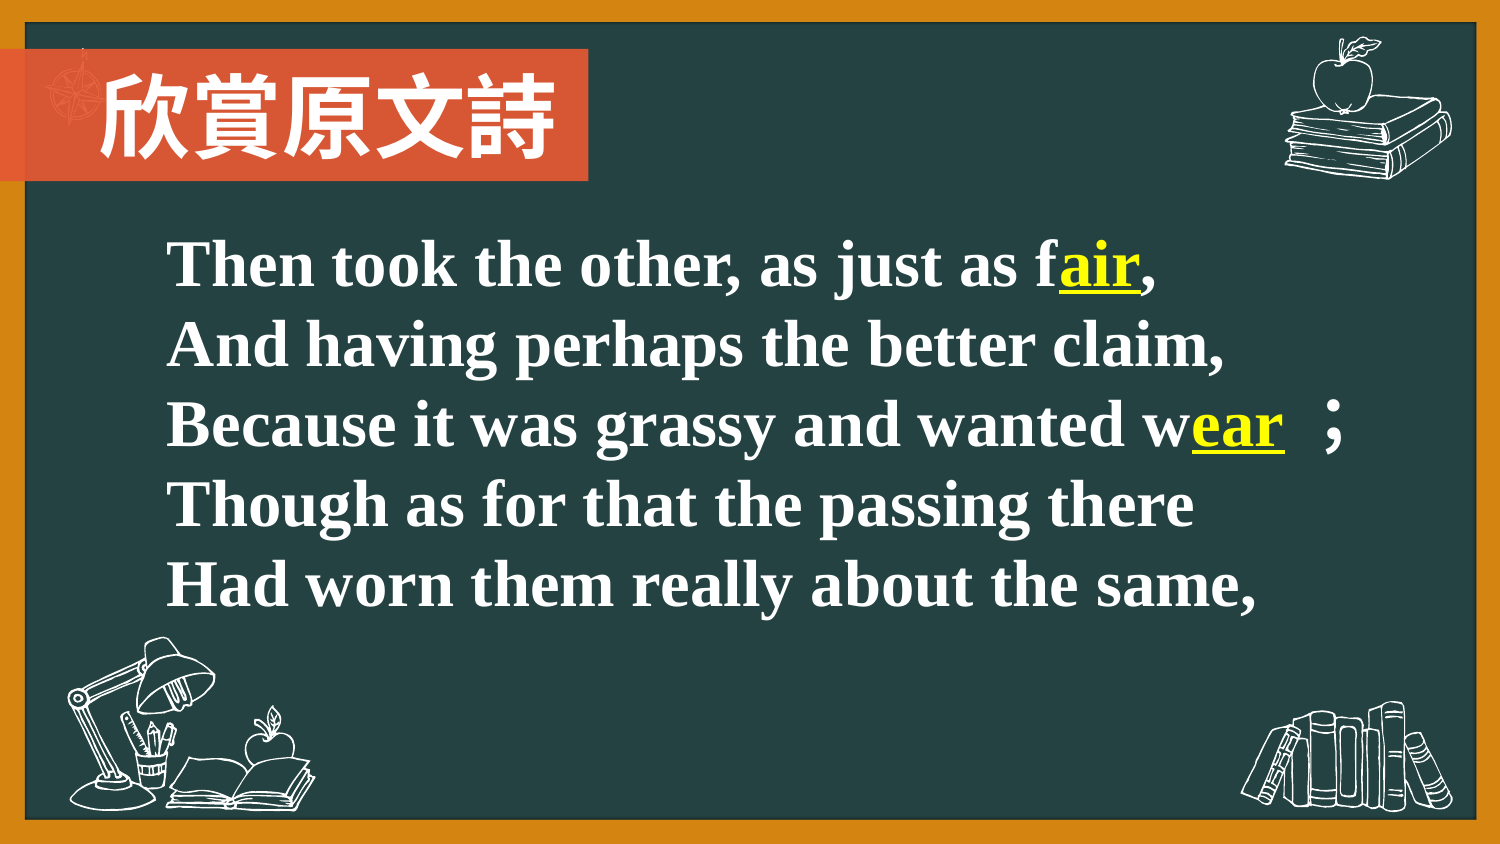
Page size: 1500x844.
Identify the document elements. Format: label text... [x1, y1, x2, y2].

picture [0, 0, 1500, 844]
text_box Then took the other, as just as fair, And having perhaps the better claim, Because it was grassy and wanted wear； Though as for that the passing there Had worn them really about the same, [152, 212, 1500, 627]
text_box 欣賞原文詩 [0, 48, 589, 182]
